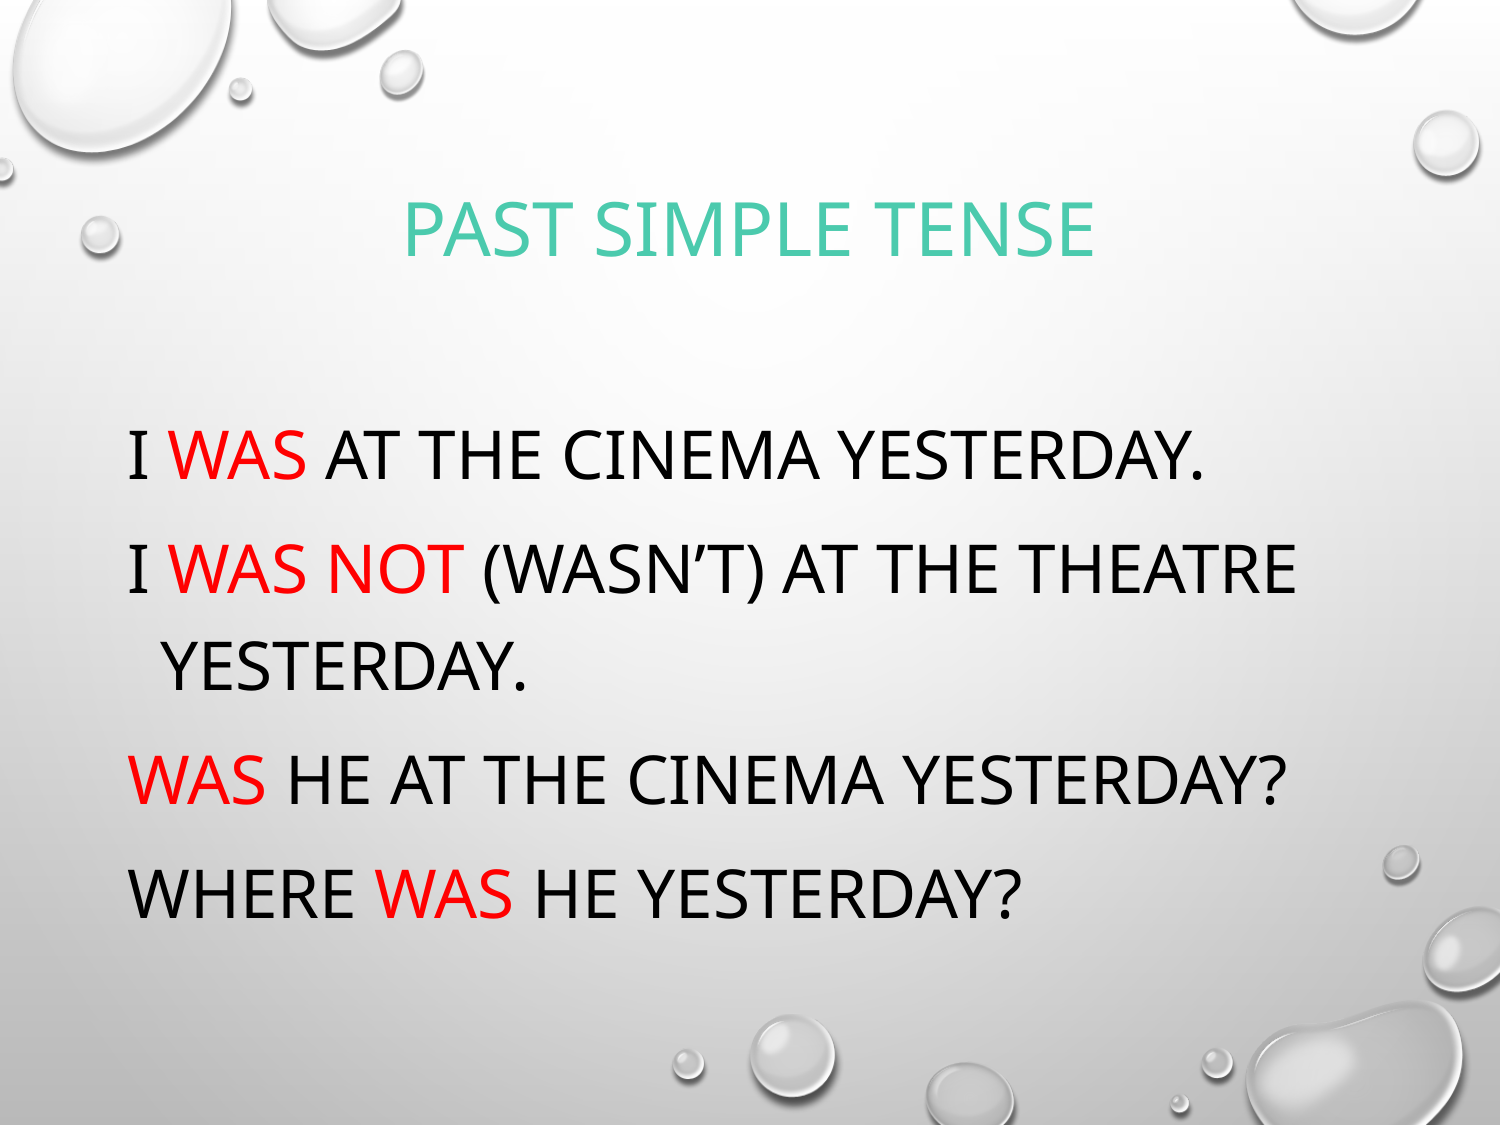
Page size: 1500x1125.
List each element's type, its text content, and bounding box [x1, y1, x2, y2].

list I was at the cinema yesterday. I was not (wasn’t) at the theatre yesterday. Was he at the cinema yesterday? Where was he yesterday? [112, 388, 1388, 950]
title PAST SIMPLE TENSE [112, 101, 1388, 364]
picture [0, 0, 1500, 1125]
